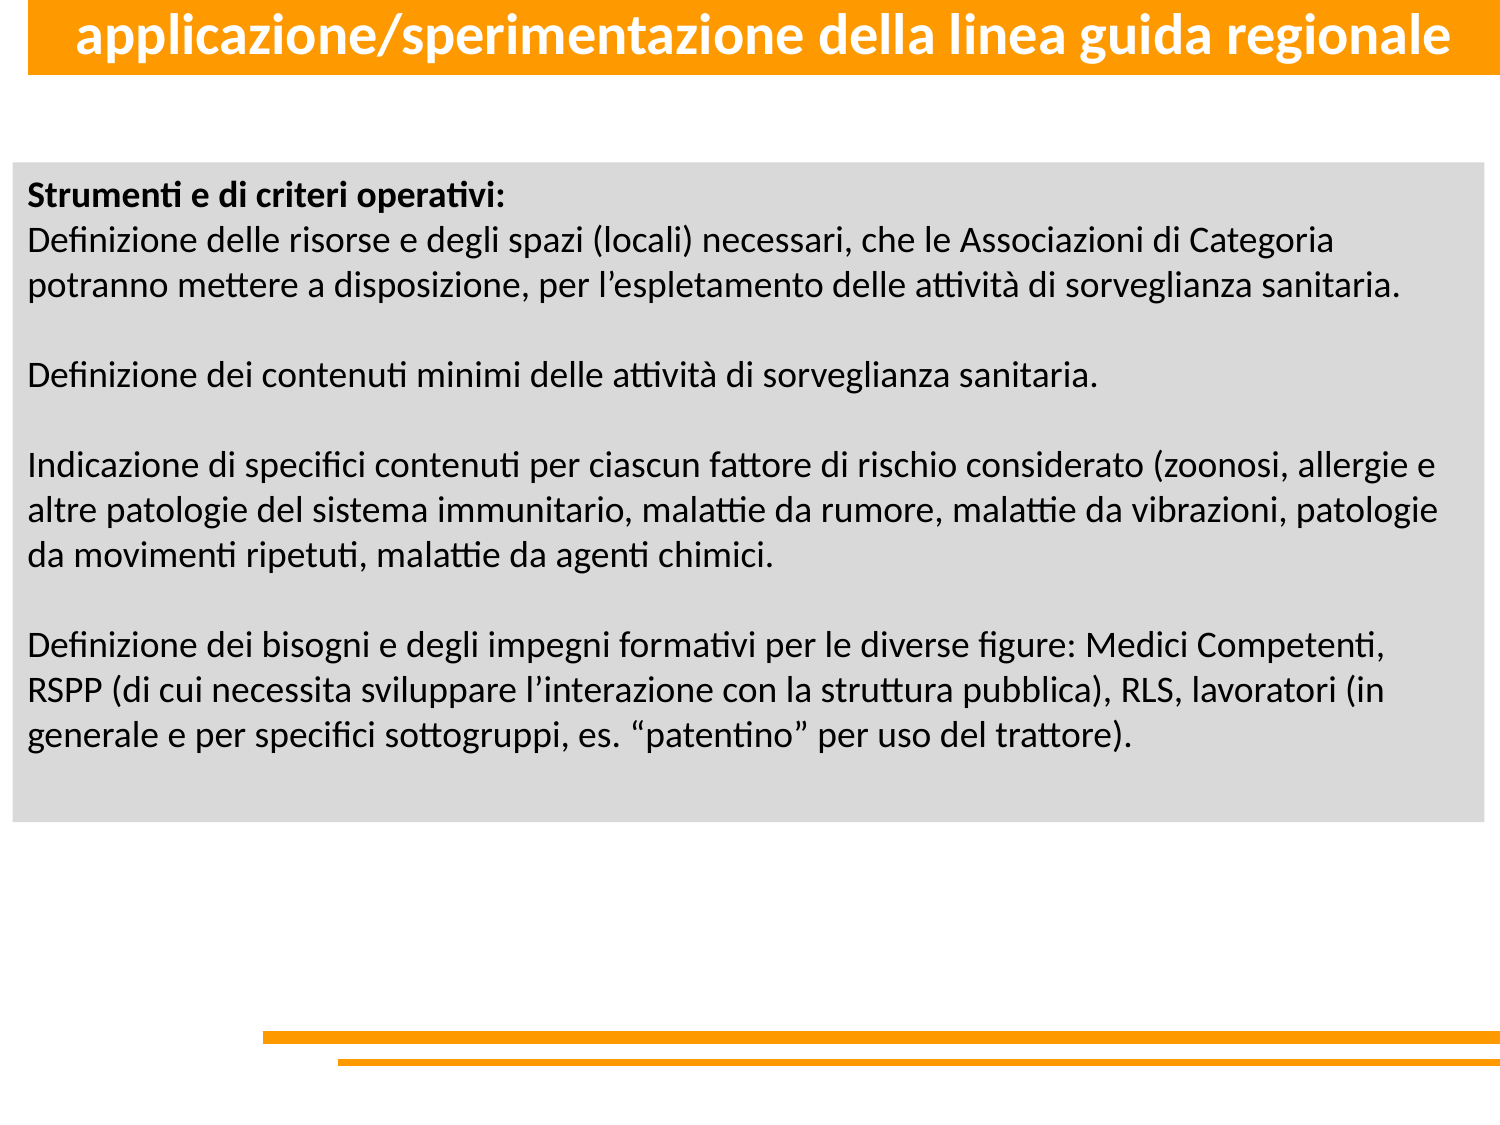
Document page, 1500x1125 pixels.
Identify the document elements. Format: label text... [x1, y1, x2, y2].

text_box Strumenti e di criteri operativi: Definizione delle risorse e degli spazi (locali) necessari, che le Associazioni di Categoria potranno mettere a disposizione, per l’espletamento delle attività di sorveglianza sanitaria. Definizione dei contenuti minimi delle attività di sorveglianza sanitaria. Indicazione di specifici contenuti per ciascun fattore di rischio considerato (zoonosi, allergie e altre patologie del sistema immunitario, malattie da rumore, malattie da vibrazioni, patologie da movimenti ripetuti, malattie da agenti chimici. Definizione dei bisogni e degli impegni formativi per le diverse figure: Medici Competenti, RSPP (di cui necessita sviluppare l’interazione con la struttura pubblica), RLS, lavoratori (in generale e per specifici sottogruppi, es. “patentino” per uso del trattore). [12, 162, 1485, 823]
text_box applicazione/sperimentazione della linea guida regionale [28, 0, 1500, 75]
